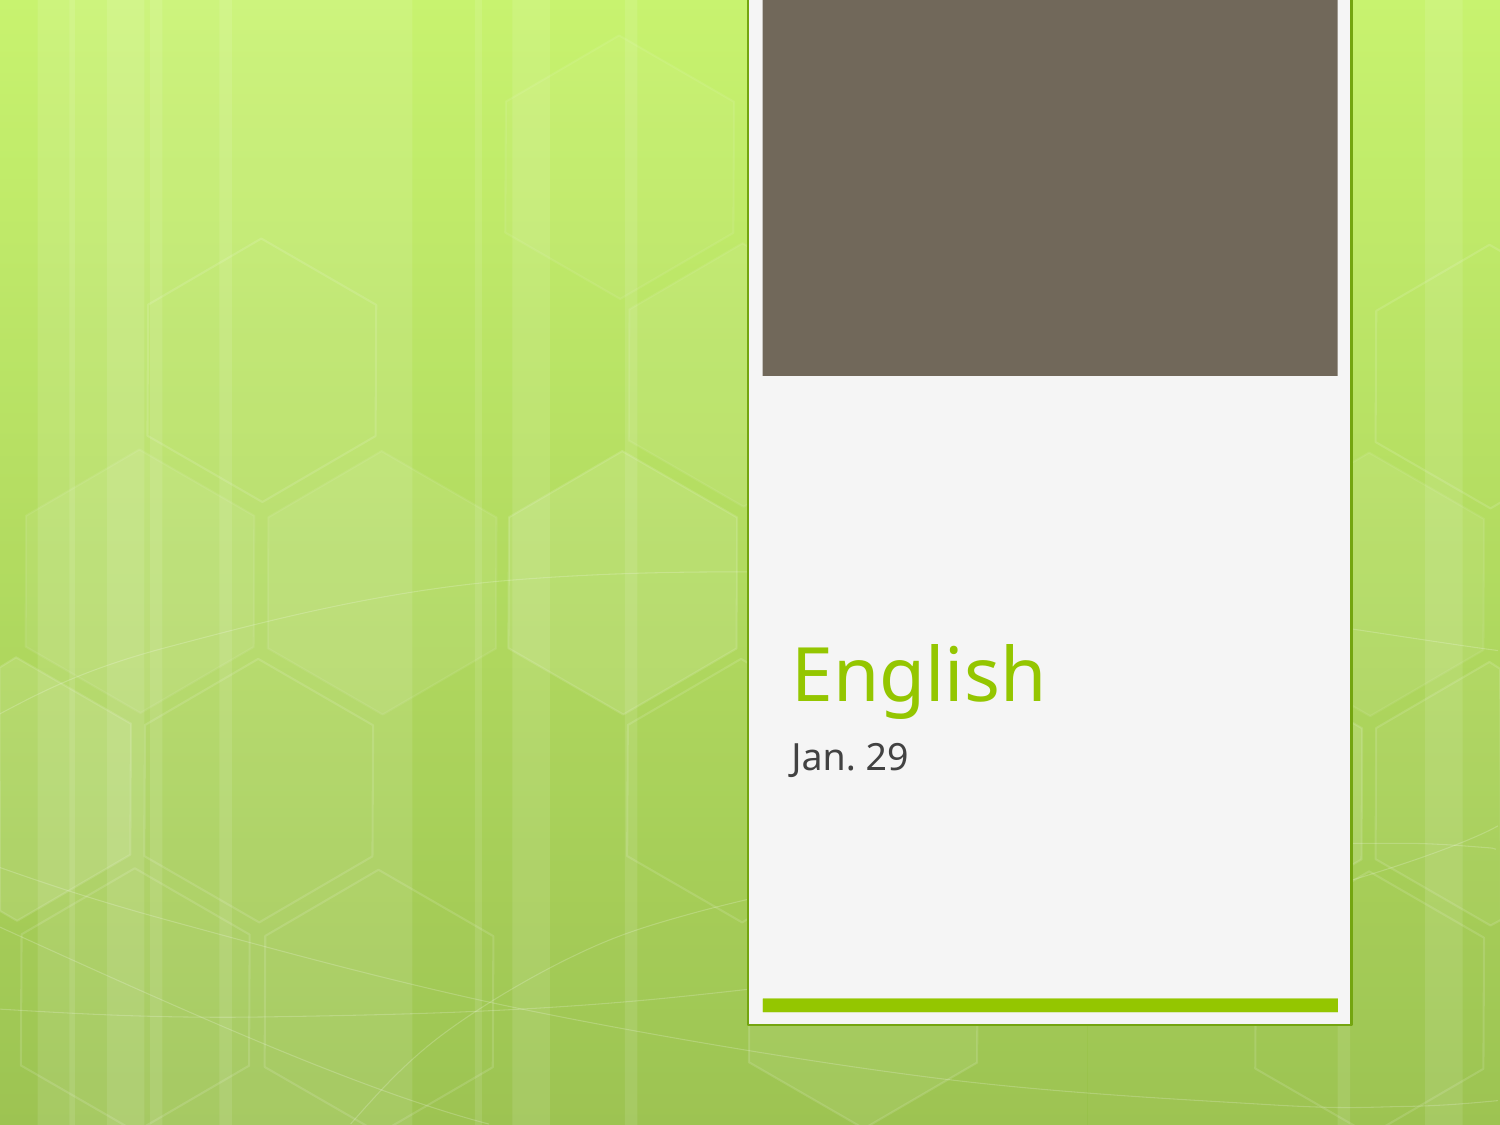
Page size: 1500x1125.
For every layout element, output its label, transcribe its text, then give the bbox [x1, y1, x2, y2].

subtitle Jan. 29 [776, 725, 1320, 933]
title English [776, 444, 1320, 724]
